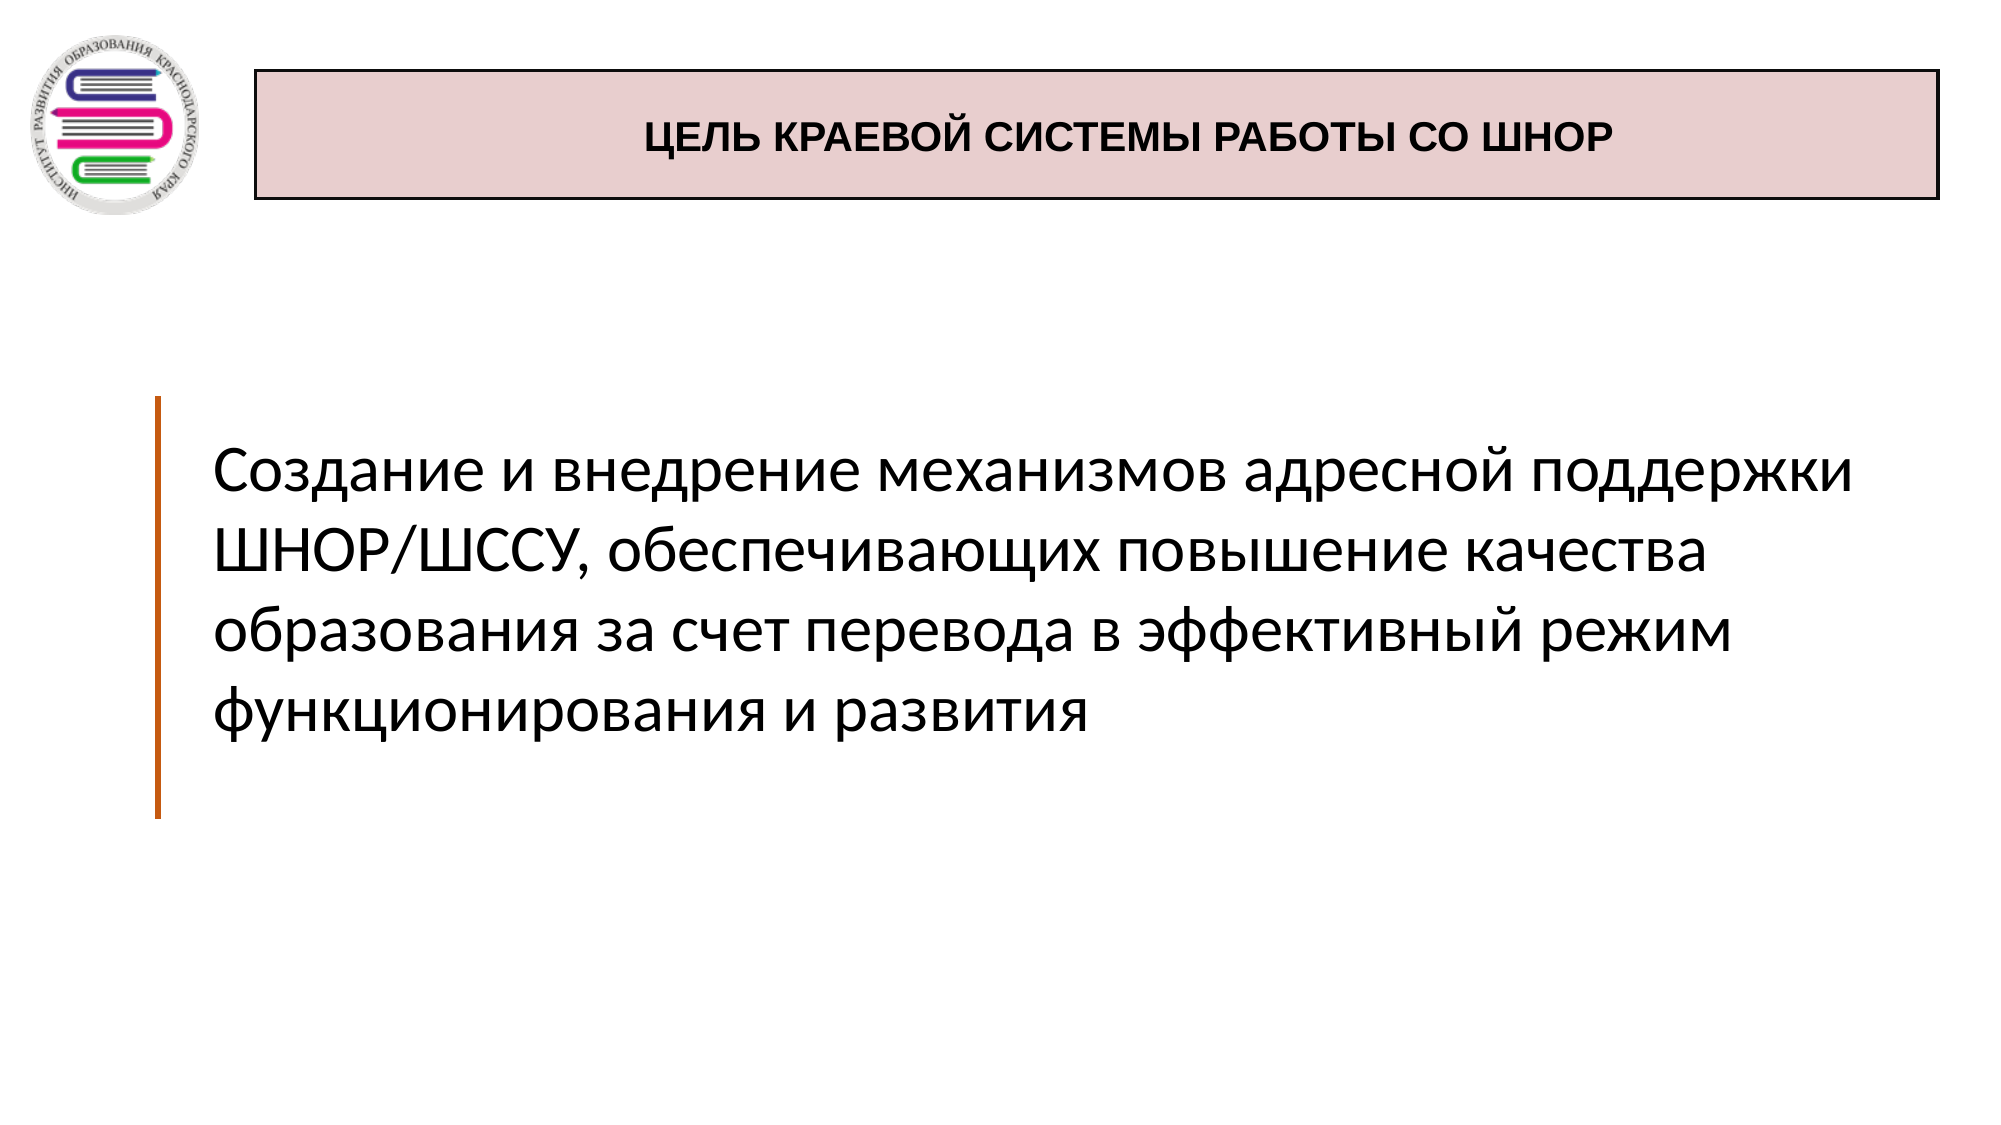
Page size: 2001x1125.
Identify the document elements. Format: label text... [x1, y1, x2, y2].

text_box Создание и внедрение механизмов адресной поддержки ШНОР/ШССУ, обеспечивающих повышение качества образования за счет перевода в эффективный режим функционирования и развития [198, 417, 1880, 832]
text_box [30, 35, 1939, 215]
